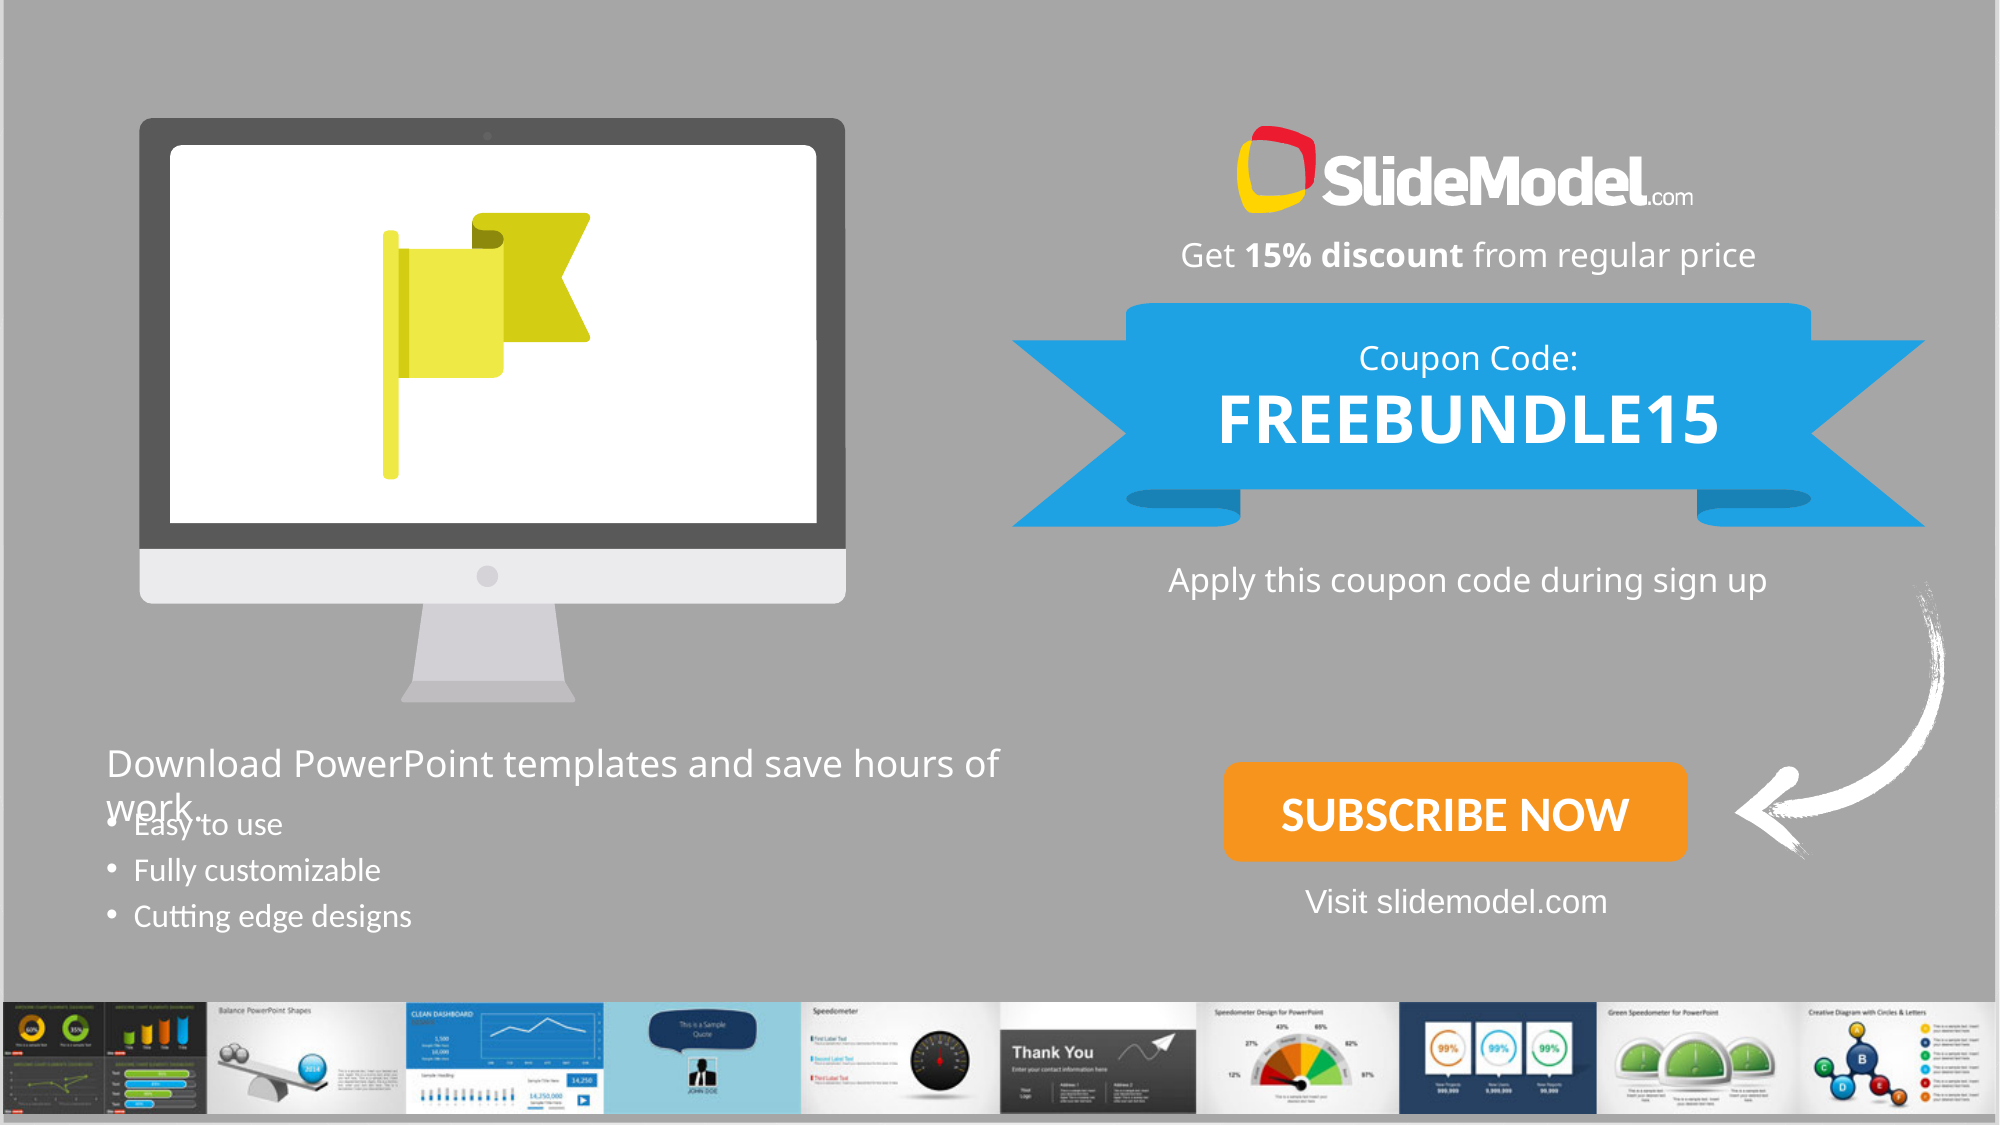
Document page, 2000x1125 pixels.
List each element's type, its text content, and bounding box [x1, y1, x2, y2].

text_box Coupon Code: FREEBUNDLE15 [1172, 329, 1765, 464]
text_box SUBSCRIBE NOW [1221, 760, 1690, 864]
text_box [1925, 587, 1934, 601]
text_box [139, 117, 847, 703]
text_box Apply this coupon code during sign up [1129, 551, 1809, 607]
text_box [2, 0, 1997, 1002]
picture [1236, 126, 1694, 214]
text_box Download PowerPoint templates and save hours of work. [91, 732, 1058, 837]
text_box Easy to use Fully customizable Cutting edge designs [91, 837, 863, 942]
picture [3, 1002, 1996, 1114]
text_box Get 15% discount from regular price [1057, 226, 1880, 281]
text_box Visit slidemodel.com [1247, 873, 1667, 927]
text_box [1012, 303, 1926, 527]
text_box [1734, 594, 1946, 860]
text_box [382, 212, 592, 480]
